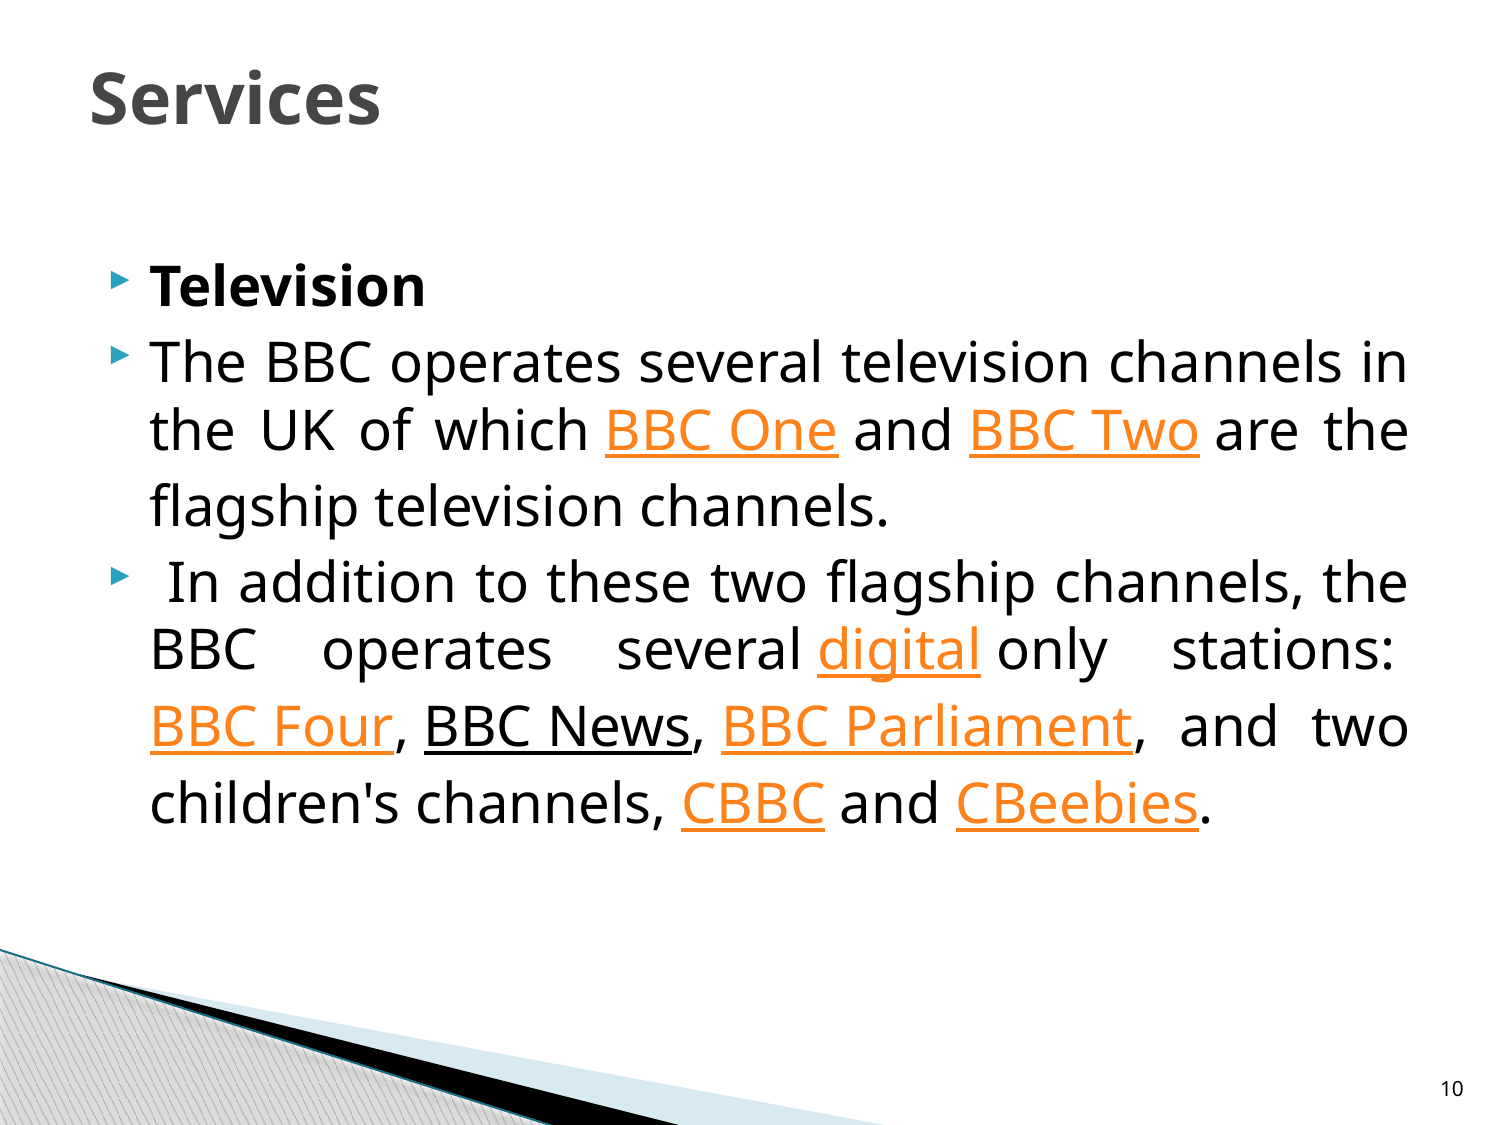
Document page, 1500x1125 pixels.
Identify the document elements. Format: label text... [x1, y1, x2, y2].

slide_number 10 [1418, 1051, 1479, 1112]
title Services [75, 45, 1425, 233]
list Television The BBC operates several television channels in the UK of which BBC One and BBC Two are the flagship television channels. In addition to these two flagship channels, the BBC operates several digital only stations: BBC Four, BBC News, BBC Parliament, and two children's channels, CBBC and CBeebies. [75, 243, 1425, 986]
